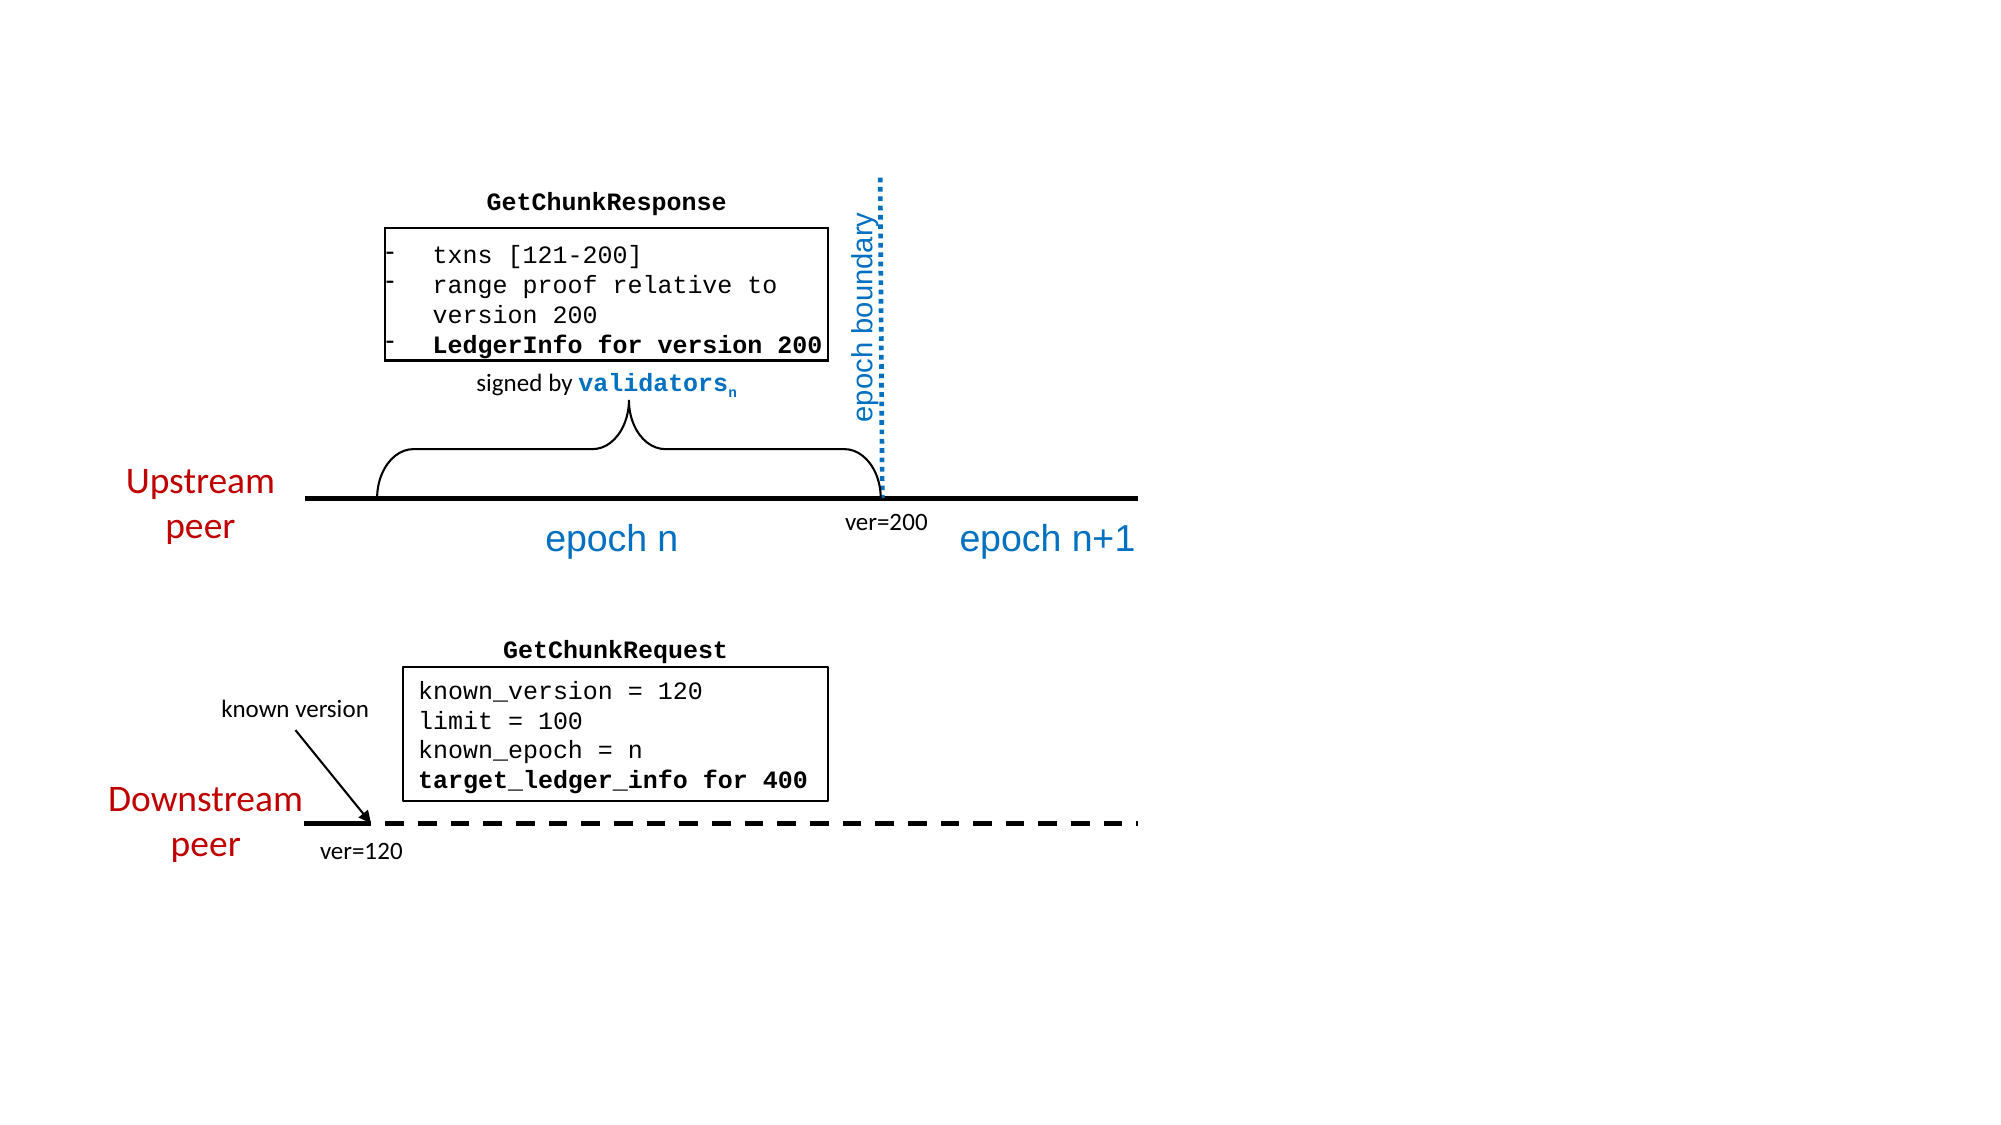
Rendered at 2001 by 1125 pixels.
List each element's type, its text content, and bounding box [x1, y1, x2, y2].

text_box txns [121-200] range proof relative to version 200 LedgerInfo for version 200 [370, 231, 835, 367]
text_box GetChunkRequest [488, 625, 744, 666]
text_box epoch n [530, 506, 694, 567]
text_box epoch n+1 [944, 506, 1151, 567]
text_box ver=120 [305, 827, 418, 873]
text_box signed by validatorsn [461, 359, 752, 409]
text_box known_version = 120 limit = 100 known_epoch = n target_ledger_info for 400 [403, 666, 829, 802]
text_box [295, 730, 371, 824]
text_box known version [206, 685, 385, 731]
text_box GetChunkResponse [471, 177, 742, 223]
text_box epoch boundary [835, 197, 880, 438]
text_box Downstream peer [93, 766, 319, 872]
text_box Upstream peer [110, 449, 291, 554]
text_box [376, 399, 880, 498]
text_box [384, 227, 829, 231]
text_box ver=200 [830, 499, 943, 543]
